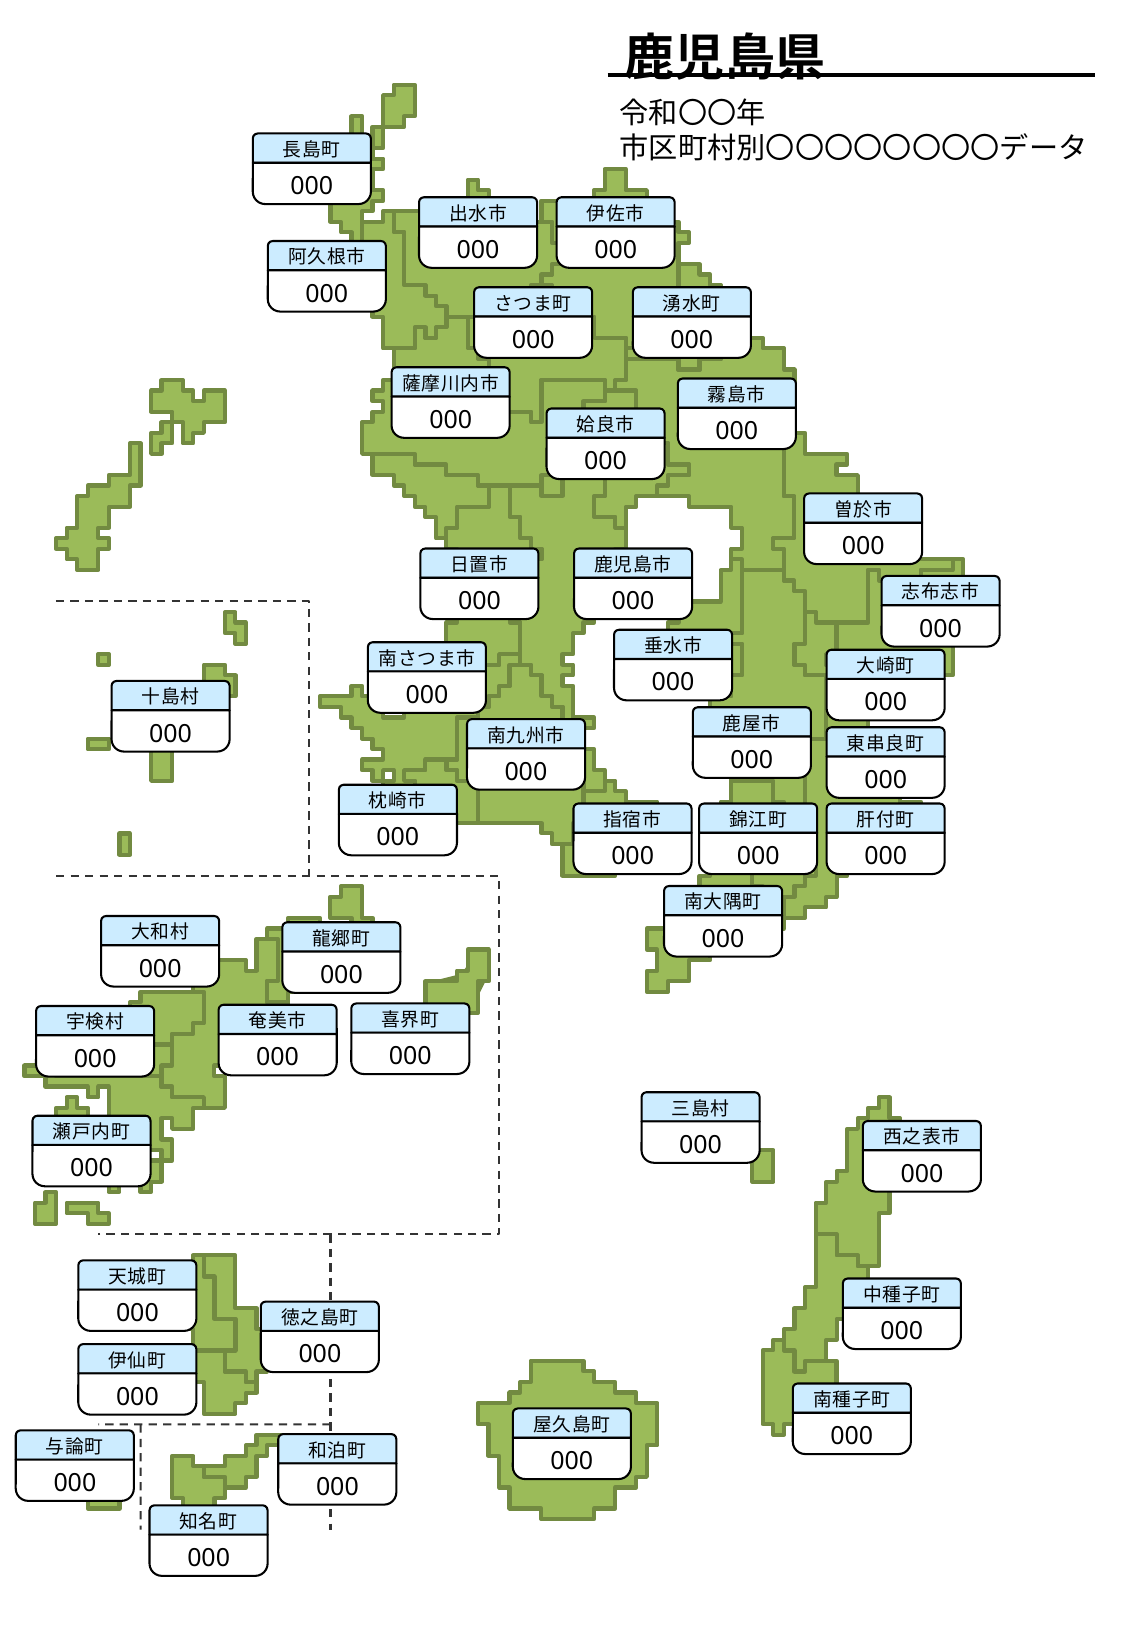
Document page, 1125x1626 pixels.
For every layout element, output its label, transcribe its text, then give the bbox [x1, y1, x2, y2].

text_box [512, 1408, 632, 1480]
text_box 鹿児島県 [610, 17, 840, 73]
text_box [613, 629, 733, 701]
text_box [826, 649, 945, 721]
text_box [556, 197, 675, 269]
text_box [466, 718, 586, 790]
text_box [641, 1092, 760, 1164]
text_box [278, 1433, 397, 1505]
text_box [692, 707, 812, 779]
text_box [100, 915, 220, 987]
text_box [252, 133, 372, 205]
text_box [826, 727, 945, 799]
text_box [15, 1430, 135, 1502]
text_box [881, 575, 1000, 647]
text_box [24, 84, 974, 1520]
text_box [546, 408, 665, 480]
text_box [260, 1301, 380, 1373]
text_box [367, 642, 487, 714]
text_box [473, 287, 593, 359]
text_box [573, 548, 693, 620]
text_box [632, 287, 752, 359]
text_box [663, 885, 783, 957]
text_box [842, 1278, 962, 1350]
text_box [677, 378, 797, 450]
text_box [698, 803, 818, 875]
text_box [338, 784, 458, 856]
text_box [420, 548, 539, 620]
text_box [218, 1004, 337, 1076]
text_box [78, 1343, 197, 1415]
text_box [35, 1005, 155, 1077]
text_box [149, 1505, 268, 1577]
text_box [351, 1003, 470, 1075]
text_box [32, 1115, 151, 1187]
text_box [418, 197, 538, 269]
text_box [803, 493, 923, 565]
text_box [862, 1120, 982, 1192]
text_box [391, 367, 510, 439]
text_box 令和〇〇年 市区町村別〇〇〇〇〇〇〇〇データ [977, 86, 1103, 172]
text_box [826, 803, 945, 875]
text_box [78, 1260, 197, 1332]
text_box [267, 240, 387, 312]
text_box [282, 922, 401, 994]
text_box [573, 803, 692, 875]
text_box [111, 680, 230, 752]
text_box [792, 1383, 912, 1455]
